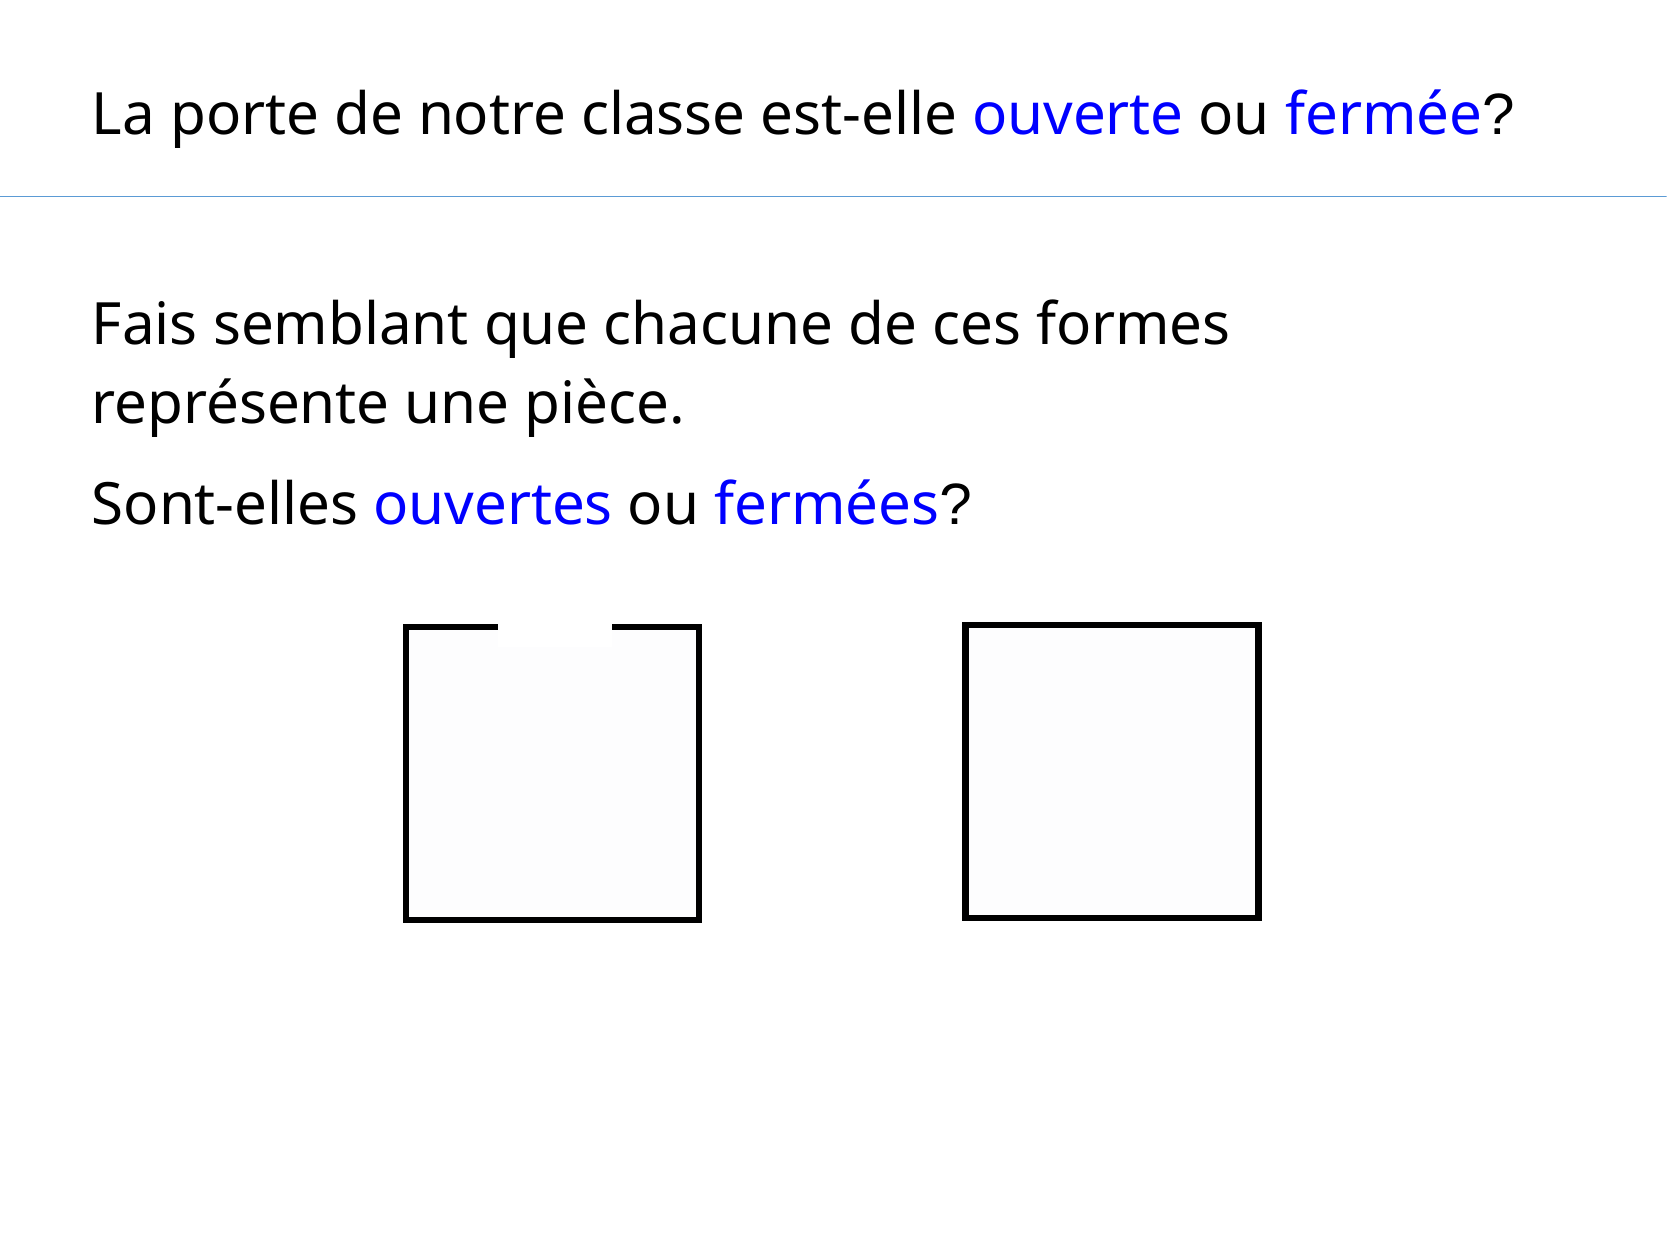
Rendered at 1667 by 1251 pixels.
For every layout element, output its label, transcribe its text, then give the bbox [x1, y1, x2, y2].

text_box Fais semblant que chacune de ces formes représente une pièce. Sont-elles ouvertes ou fermées? [77, 268, 1472, 544]
text_box La porte de notre classe est-elle ouverte ou fermée? [77, 68, 1639, 154]
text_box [405, 624, 700, 921]
text_box [964, 624, 1259, 919]
